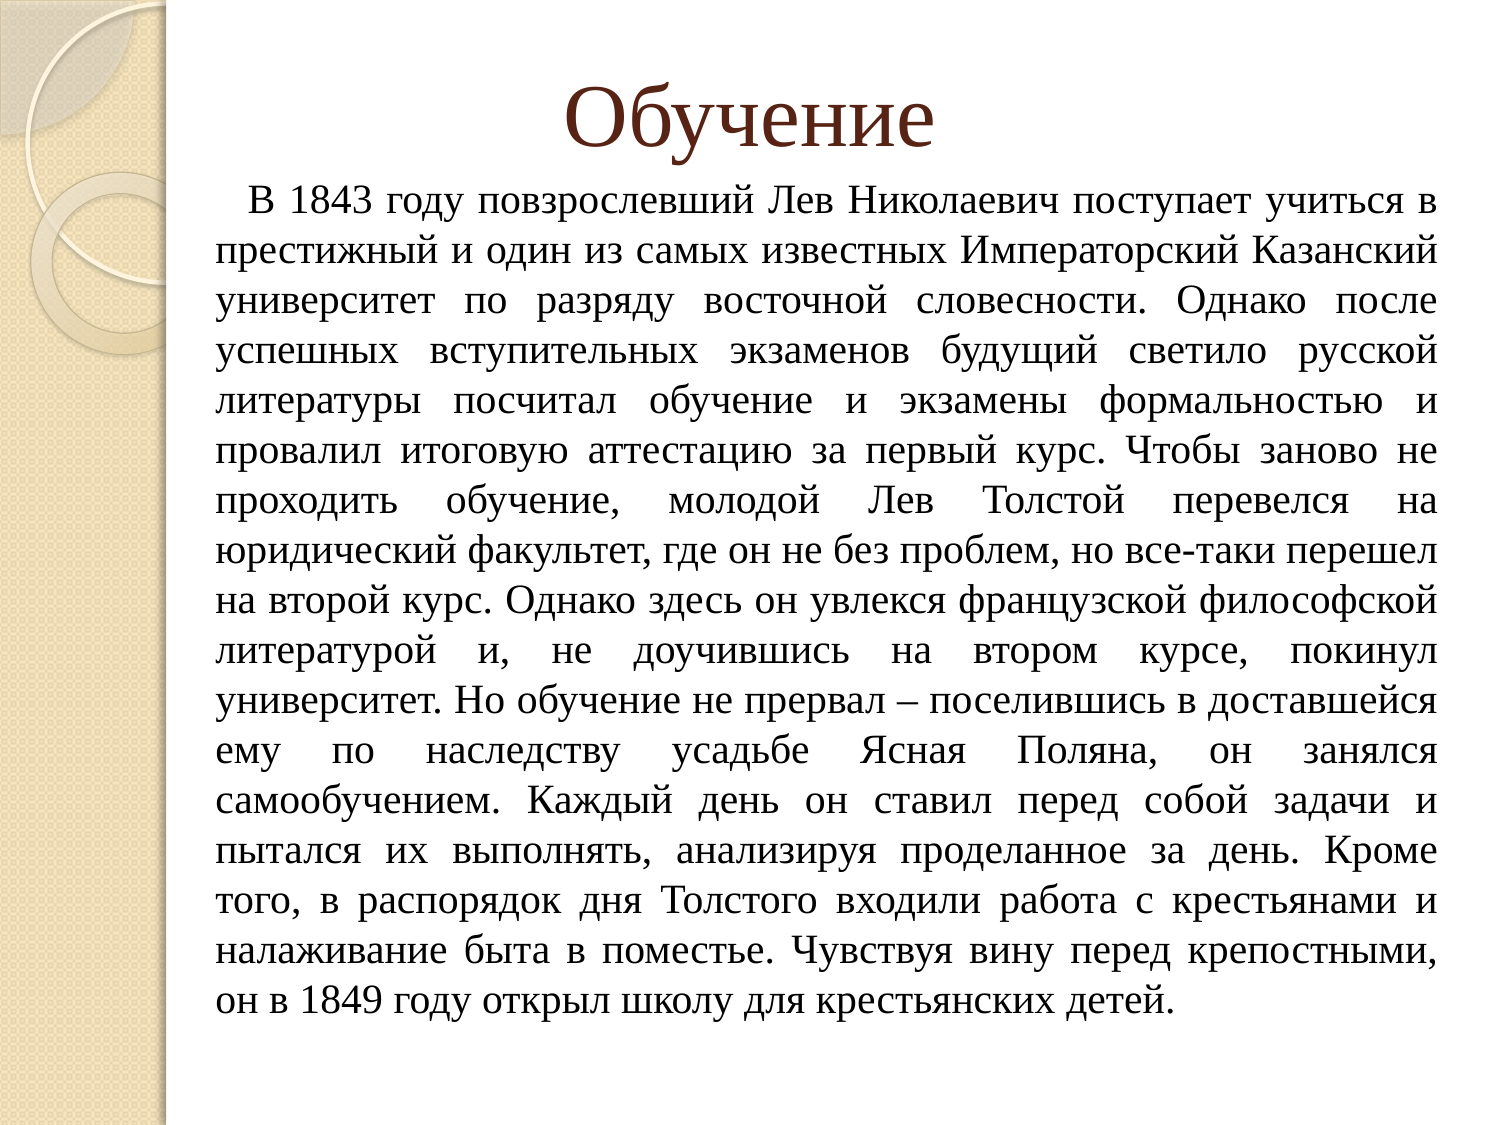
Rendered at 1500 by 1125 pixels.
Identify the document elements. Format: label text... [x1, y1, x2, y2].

list В 1843 году повзрослевший Лев Николаевич поступает учиться в престижный и один из самых известных Императорский Казанский университет по разряду восточной словесности. Однако после успешных вступительных экзаменов будущий светило русской литературы посчитал обучение и экзамены формальностью и провалил итоговую аттестацию за первый курс. Чтобы заново не проходить обучение, молодой Лев Толстой перевелся на юридический факультет, где он не без проблем, но все-таки перешел на второй курс. Однако здесь он увлекся французской философской литературой и, не доучившись на втором курсе, покинул университет. Но обучение не прервал – поселившись в доставшейся ему по наследству усадьбе Ясная Поляна, он занялся самообучением. Каждый день он ставил перед собой задачи и пытался их выполнять, анализируя проделанное за день. Кроме того, в распорядок дня Толстого входили работа с крестьянами и налаживание быта в поместье. Чувствуя вину перед крепостными, он в 1849 году открыл школу для крестьянских детей. [140, 164, 1454, 1005]
title Обучение [75, 45, 1425, 176]
